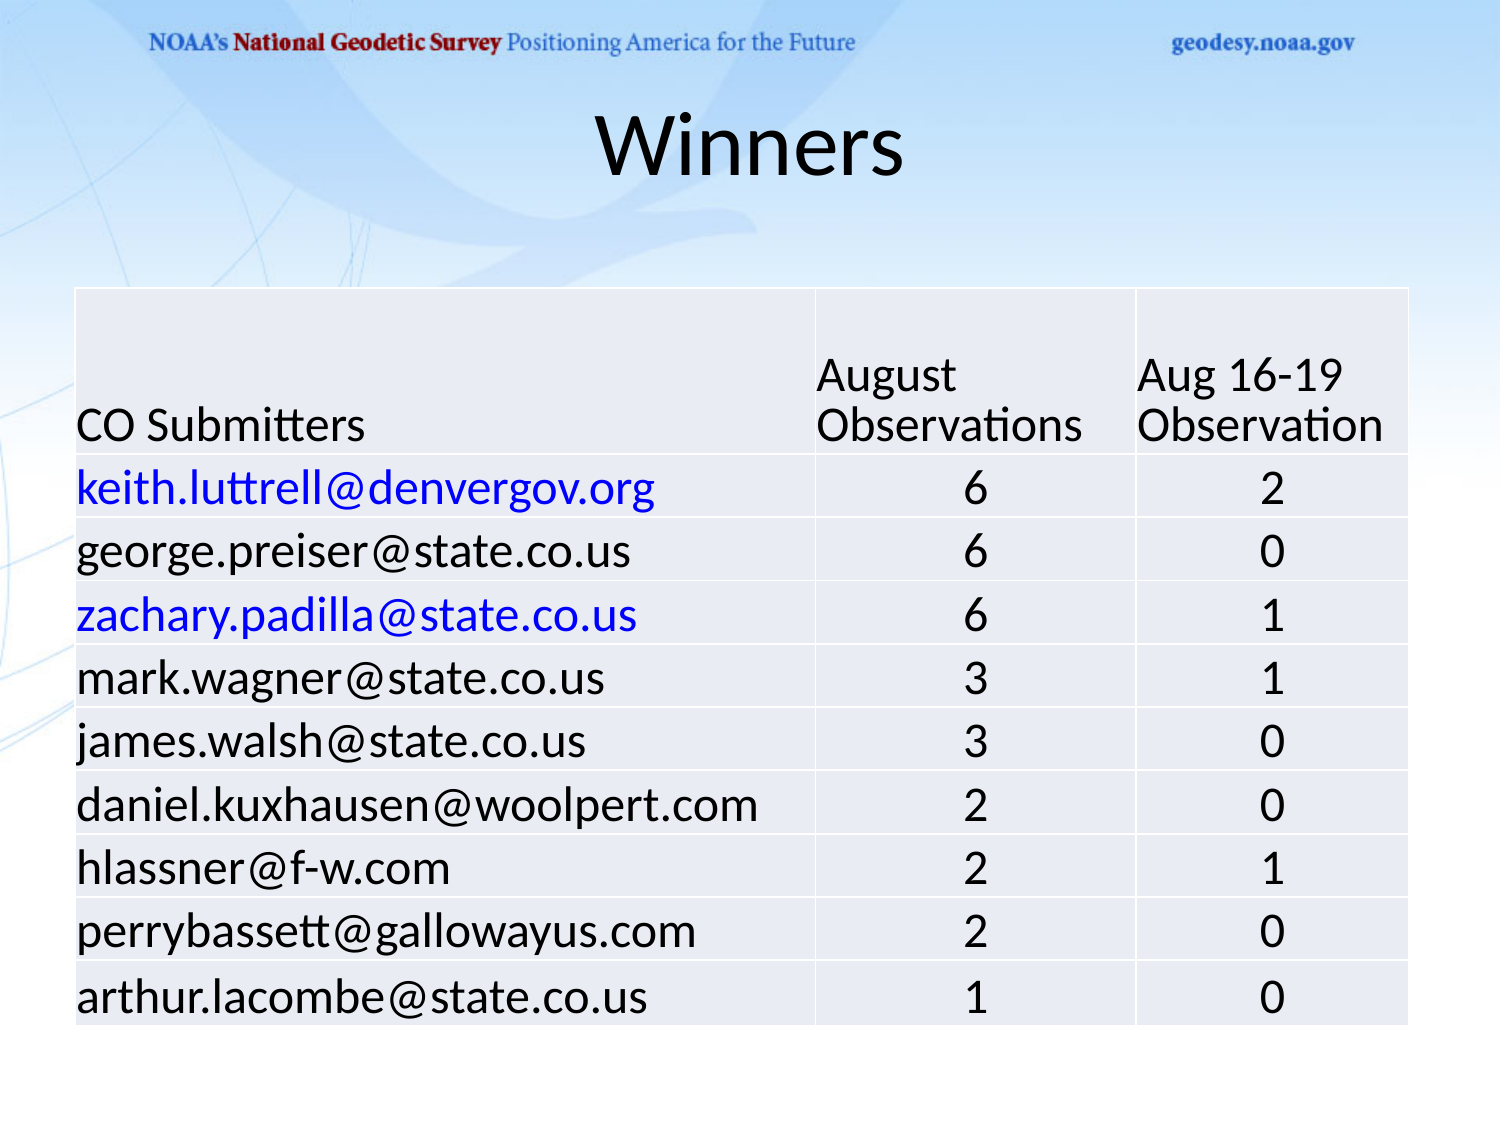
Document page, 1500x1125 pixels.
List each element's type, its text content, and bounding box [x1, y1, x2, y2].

table_cell 0 [1137, 961, 1408, 1025]
table_cell 3 [816, 645, 1135, 706]
table_cell 3 [816, 708, 1135, 769]
table_cell 6 [816, 518, 1135, 580]
table_cell mark.wagner@state.co.us [76, 645, 815, 706]
table_cell 2 [816, 835, 1135, 896]
table_cell 2 [816, 771, 1135, 833]
table_header August Observations [816, 289, 1135, 453]
table_cell james.walsh@state.co.us [76, 708, 815, 769]
table_cell perrybassett@gallowayus.com [76, 898, 815, 959]
table_header CO Submitters [76, 289, 815, 453]
table_cell 1 [1137, 835, 1408, 896]
table_cell 0 [1137, 518, 1408, 580]
table_cell 1 [1137, 581, 1408, 643]
table_cell 0 [1137, 708, 1408, 769]
table_cell 6 [816, 581, 1135, 643]
table_cell daniel.kuxhausen@woolpert.com [76, 771, 815, 833]
table_cell 2 [816, 898, 1135, 959]
table_cell 0 [1137, 898, 1408, 959]
picture [0, 0, 1500, 1125]
table_header Aug 16-19 Observation [1137, 289, 1408, 453]
table_cell 6 [816, 455, 1135, 516]
table_cell george.preiser@state.co.us [76, 518, 815, 580]
table_cell 1 [816, 961, 1135, 1025]
table_cell keith.luttrell@denvergov.org [76, 455, 815, 516]
table_cell hlassner@f-w.com [76, 835, 815, 896]
table_cell 2 [1137, 455, 1408, 516]
table_cell zachary.padilla@state.co.us [76, 581, 815, 643]
title Winners [75, 45, 1425, 233]
table_cell arthur.lacombe@state.co.us [76, 961, 815, 1025]
table_cell 0 [1137, 771, 1408, 833]
table_cell 1 [1137, 645, 1408, 706]
